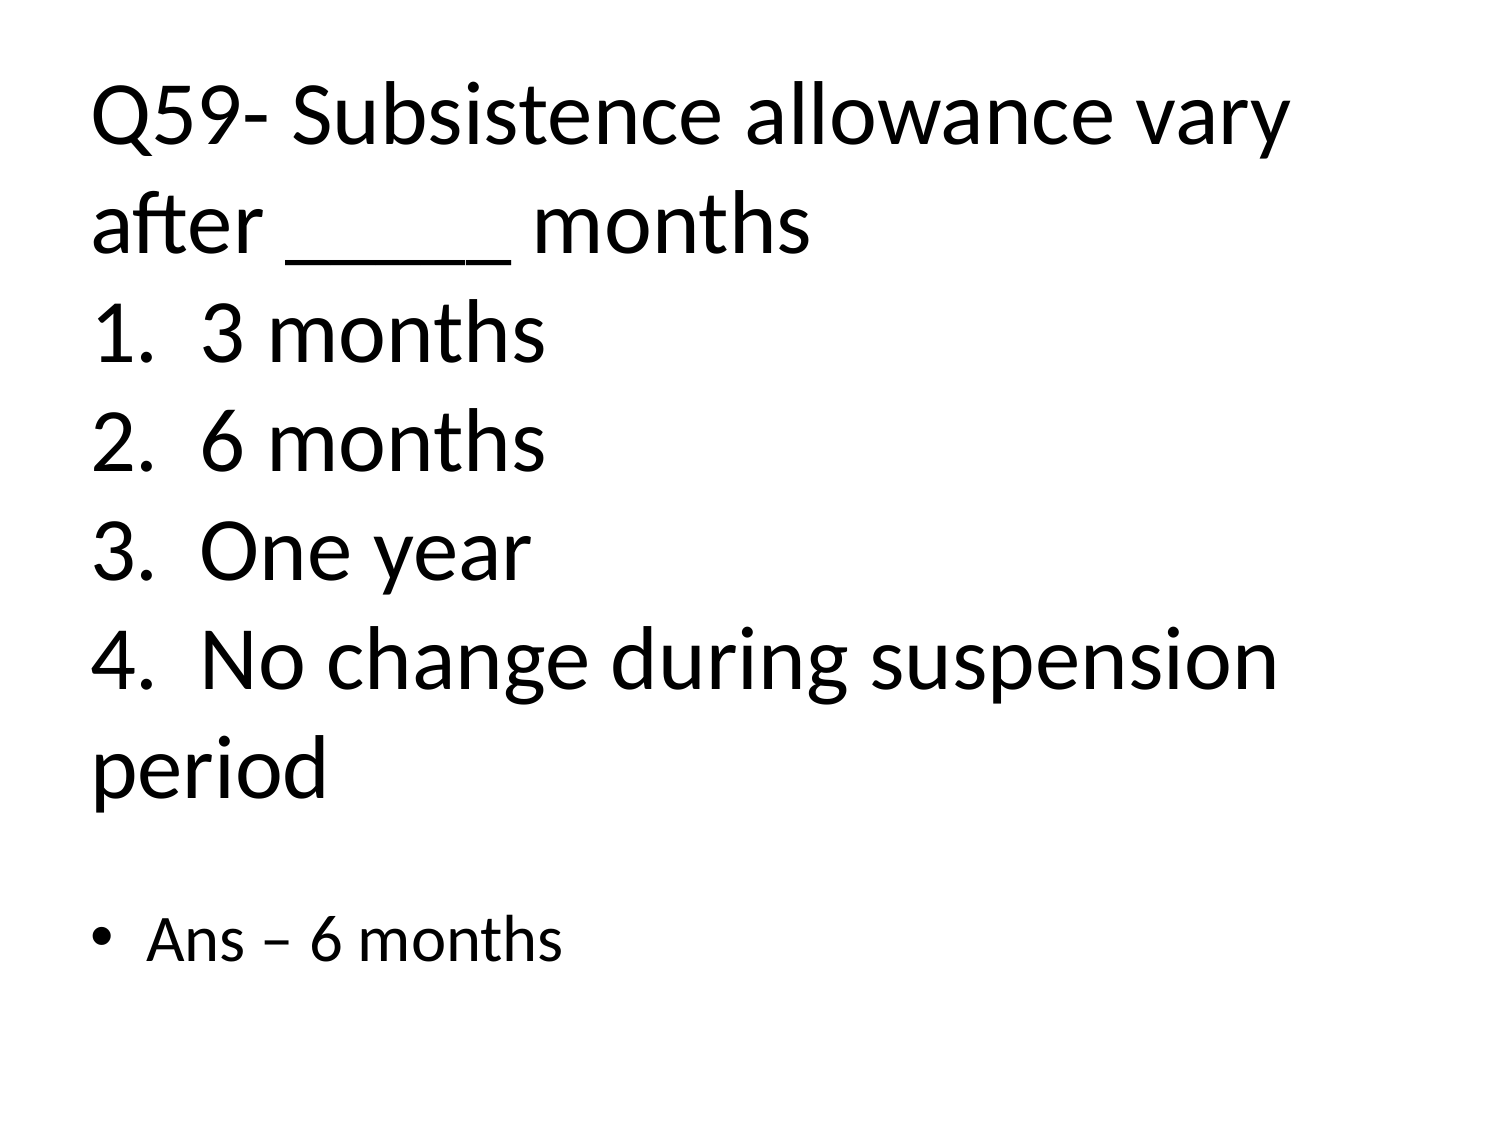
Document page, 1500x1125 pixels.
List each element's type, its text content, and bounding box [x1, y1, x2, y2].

list Ans – 6 months [75, 887, 1425, 1005]
title Q59- Subsistence allowance vary after _____ months 1. 3 months 2. 6 months 3. One year 4. No change during suspension period [75, 45, 1425, 825]
